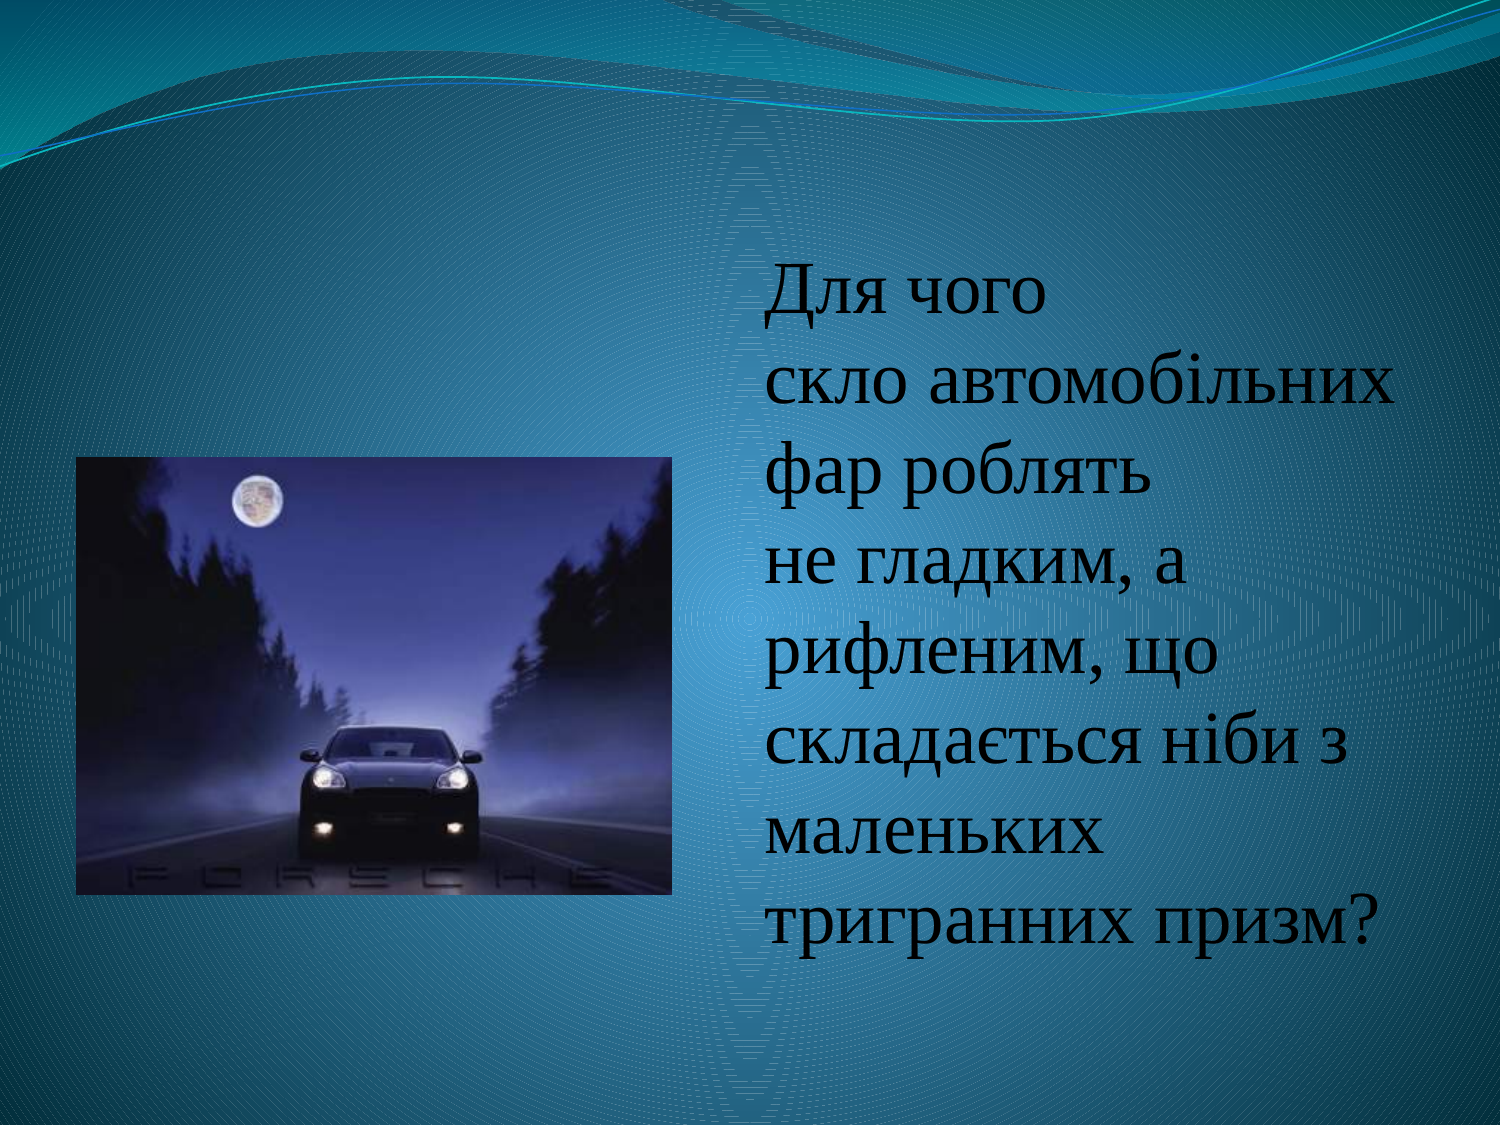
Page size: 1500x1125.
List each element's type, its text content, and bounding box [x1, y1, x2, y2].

text_box Для чого скло автомобільнихфар роблять не гладким, а рифленим, що складається ніби з маленьких тригранних призм? [750, 231, 1423, 967]
picture [76, 457, 672, 895]
